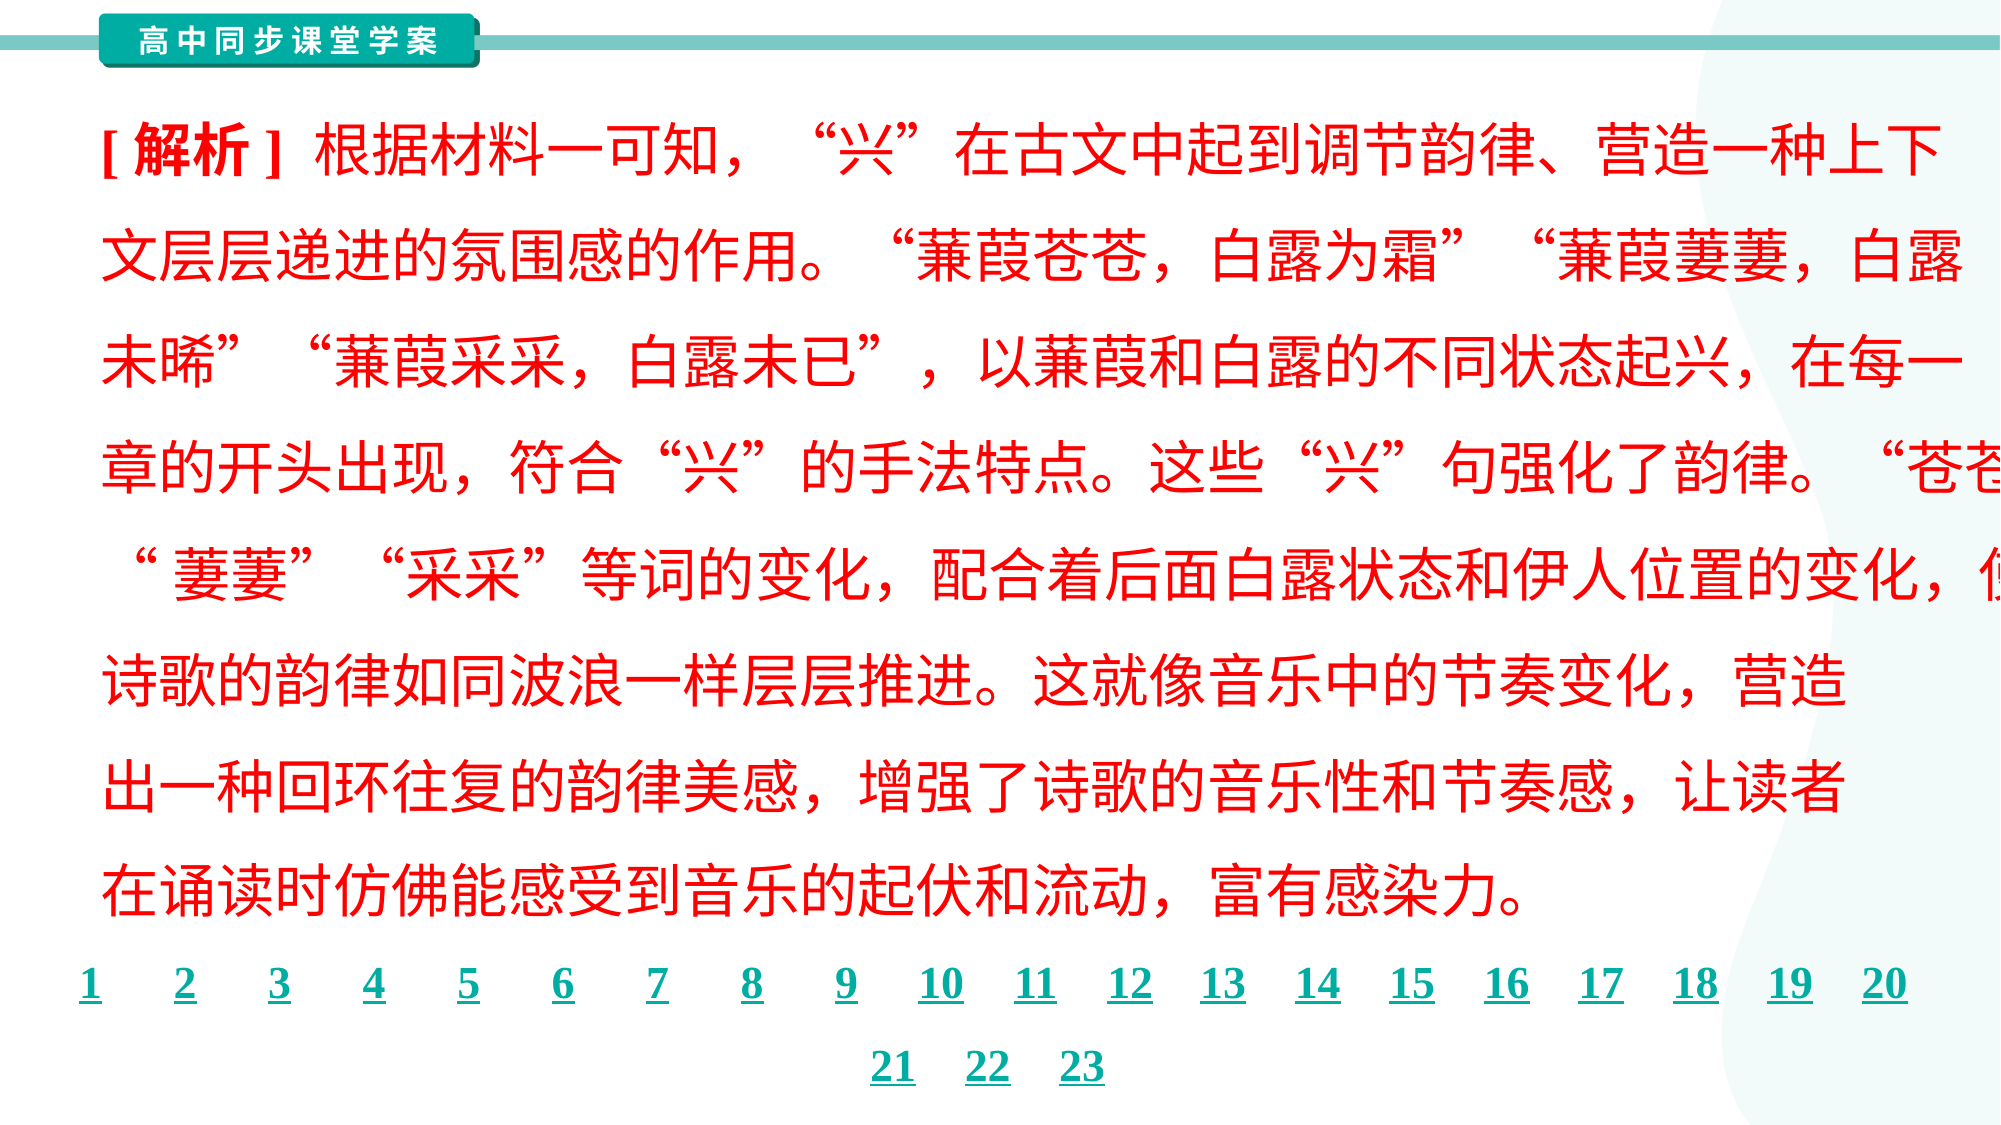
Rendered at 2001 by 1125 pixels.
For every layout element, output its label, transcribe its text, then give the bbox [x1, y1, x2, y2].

picture [0, 0, 2000, 1125]
text_box [解析] 根据材料一可知，“兴”在古文中起到调节韵律、营造一种上下 文层层递进的氛围感的作用。“蒹葭苍苍，白露为霜”“蒹葭萋萋，白露 未晞”“蒹葭采采，白露未已”，以蒹葭和白露的不同状态起兴，在每一 章的开头出现，符合“兴”的手法特点。这些“兴”句强化了韵律。“苍苍” “萋萋”“采采”等词的变化，配合着后面白露状态和伊人位置的变化，使 诗歌的韵律如同波浪一样层层推进。这就像音乐中的节奏变化，营造 出一种回环往复的韵律美感，增强了诗歌的音乐性和节奏感，让读者 在诵读时仿佛能感受到音乐的起伏和流动，富有感染力。 [100, 76, 1899, 914]
